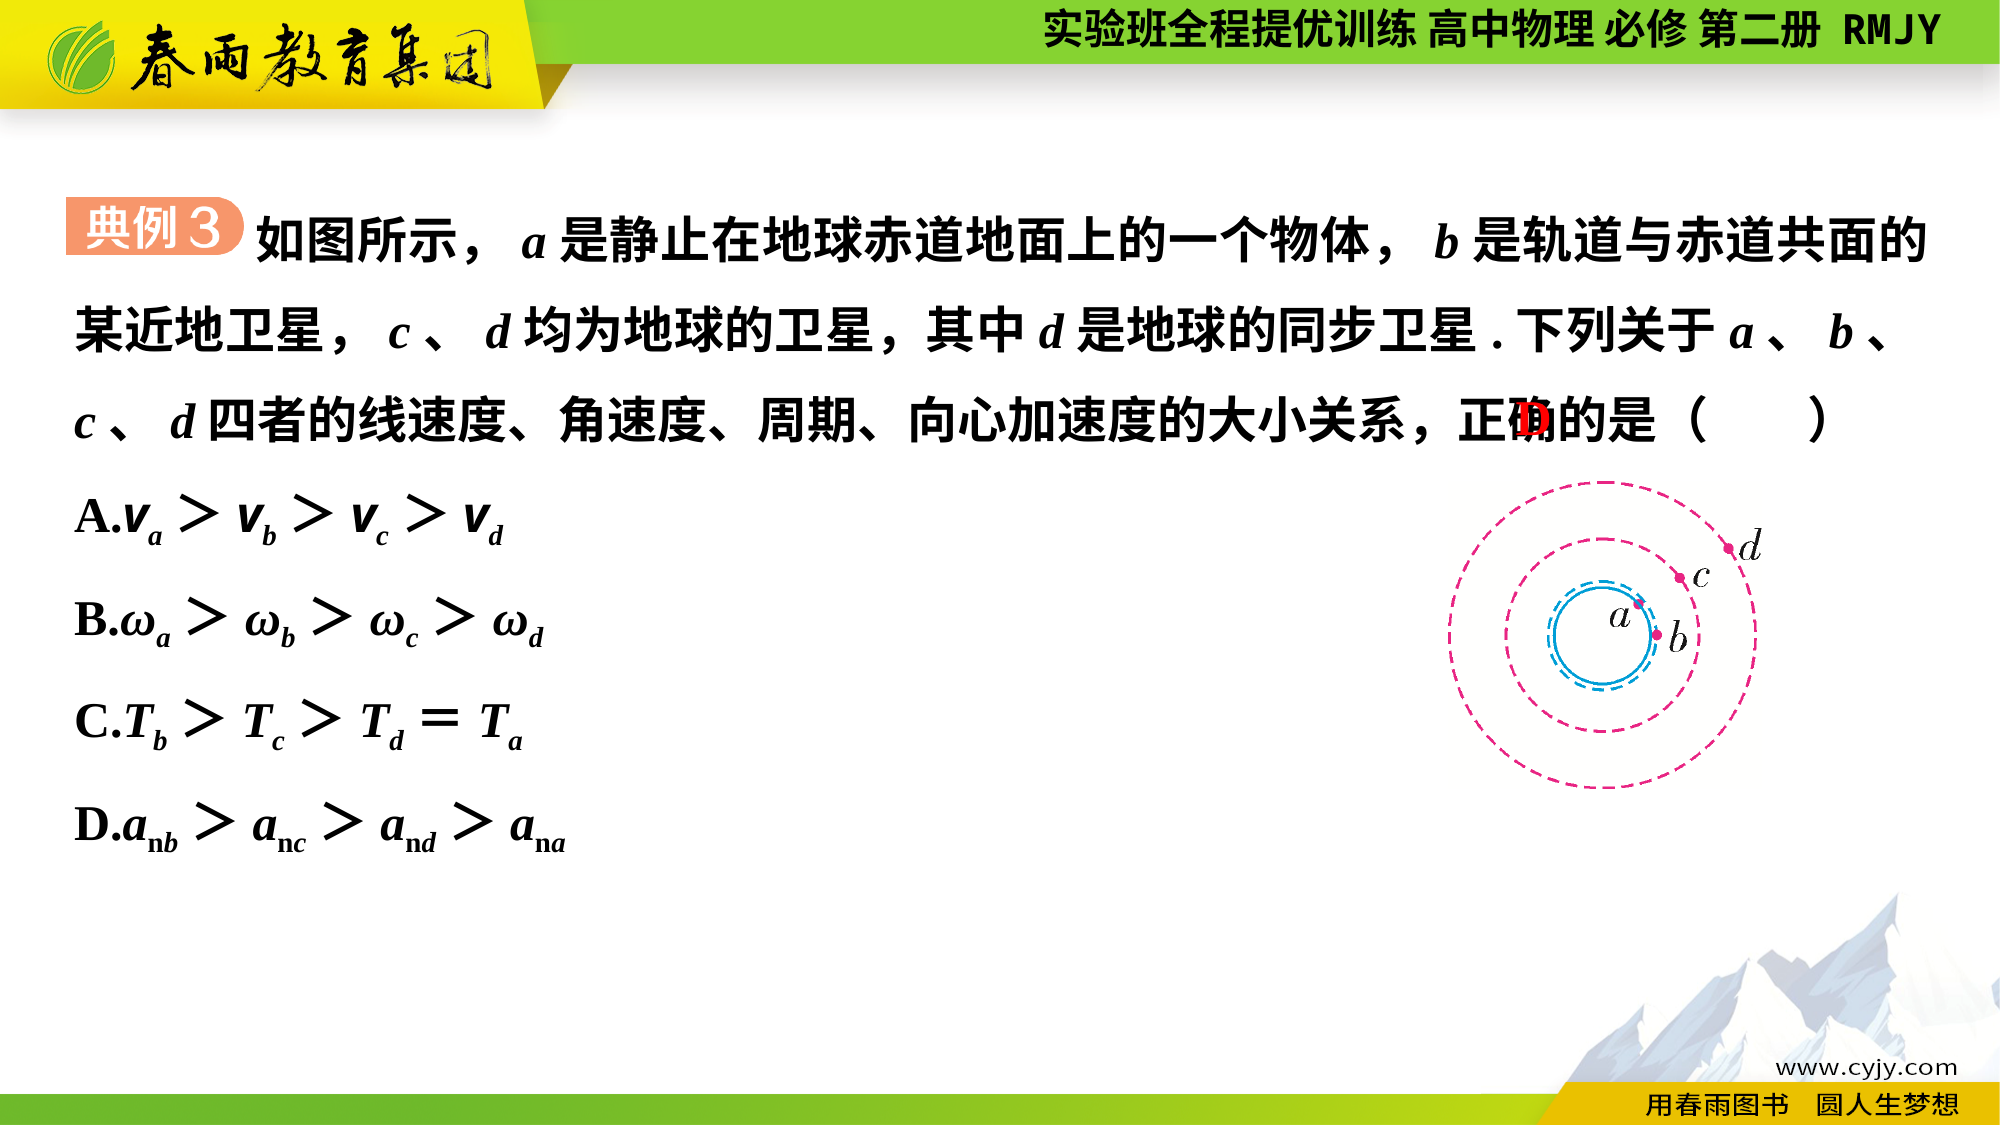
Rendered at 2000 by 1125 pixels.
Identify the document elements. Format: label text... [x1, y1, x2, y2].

picture [0, 0, 2000, 1125]
list 如图所示，a是静止在地球赤道地面上的一个物体，b是轨道与赤道共面的某近地卫星，c、d均为地球的卫星，其中d是地球的同步卫星.下列关于a、b、c、d四者的线速度、角速度、周期、向心加速度的大小关系，正确的是（ ） A.va＞vb＞vc＞vd B.ωa＞ωb＞ωc＞ωd C.Tb＞Tc＞Td＝Ta D.anb＞anc＞and＞ana [59, 171, 1944, 823]
text_box D [1500, 348, 1567, 453]
